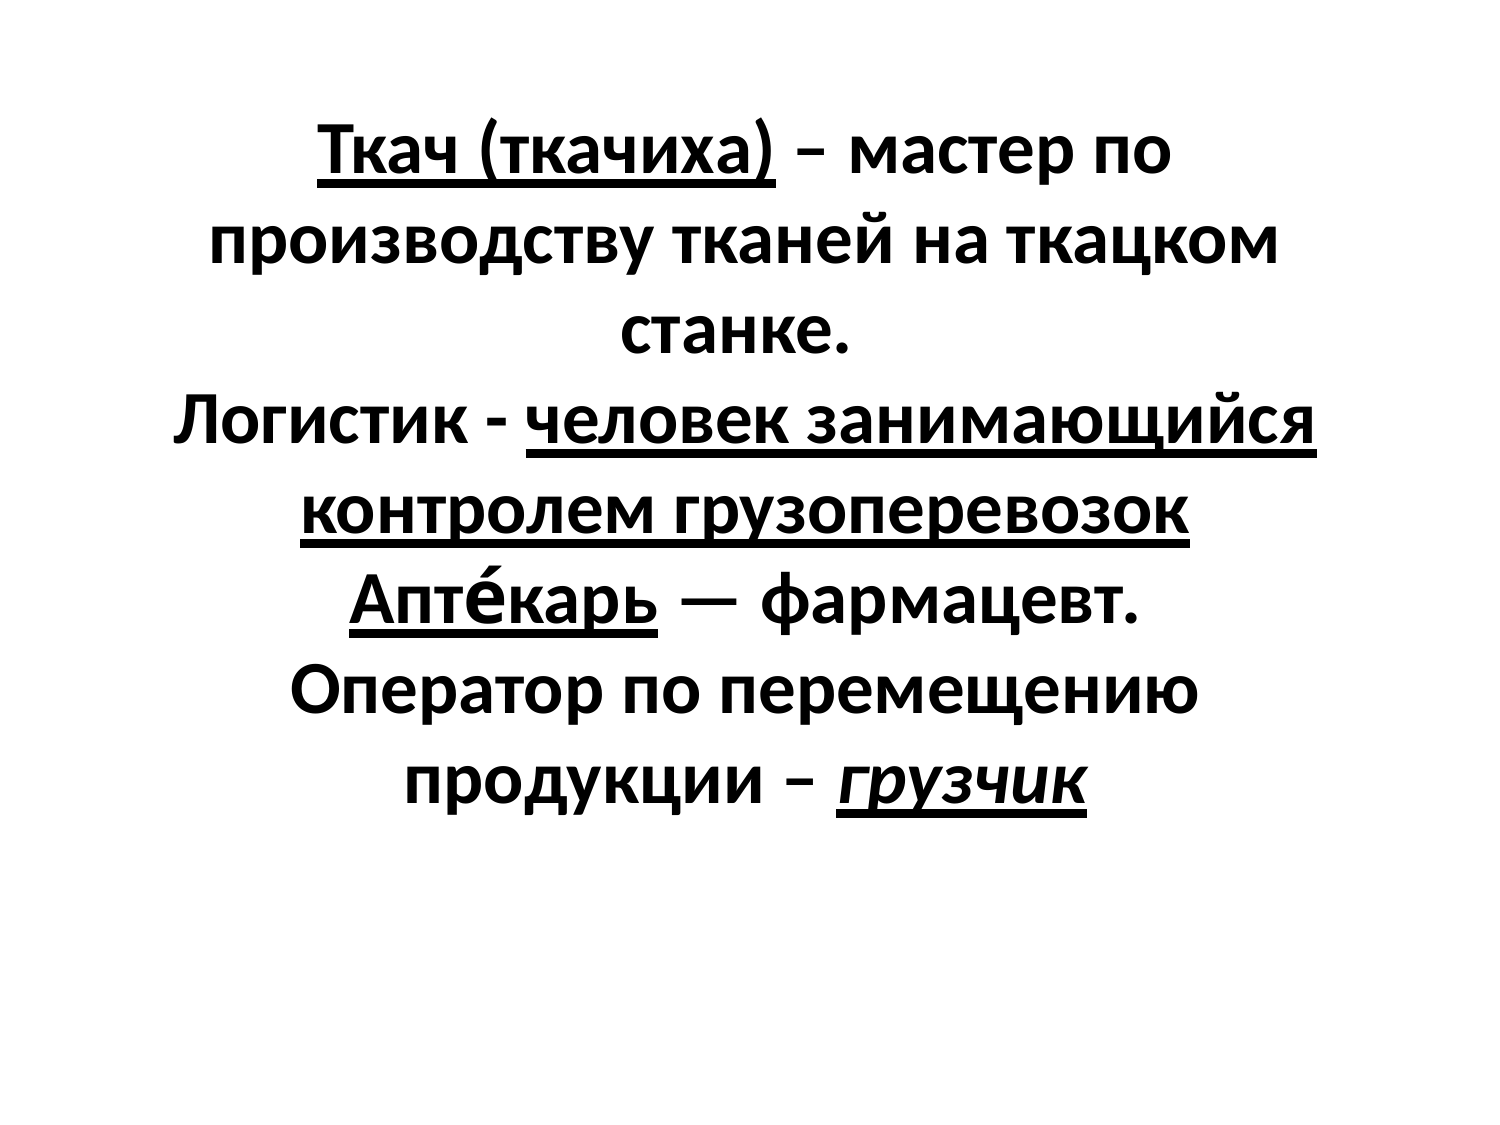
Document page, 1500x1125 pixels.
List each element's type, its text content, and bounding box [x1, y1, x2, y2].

title Ткач (ткачиха) – мастер по производству тканей на ткацком станке. Логистик - человек занимающийся контролем грузоперевозок Апте́карь — фармацевт. Оператор по перемещению продукции – грузчик [70, 410, 1421, 598]
